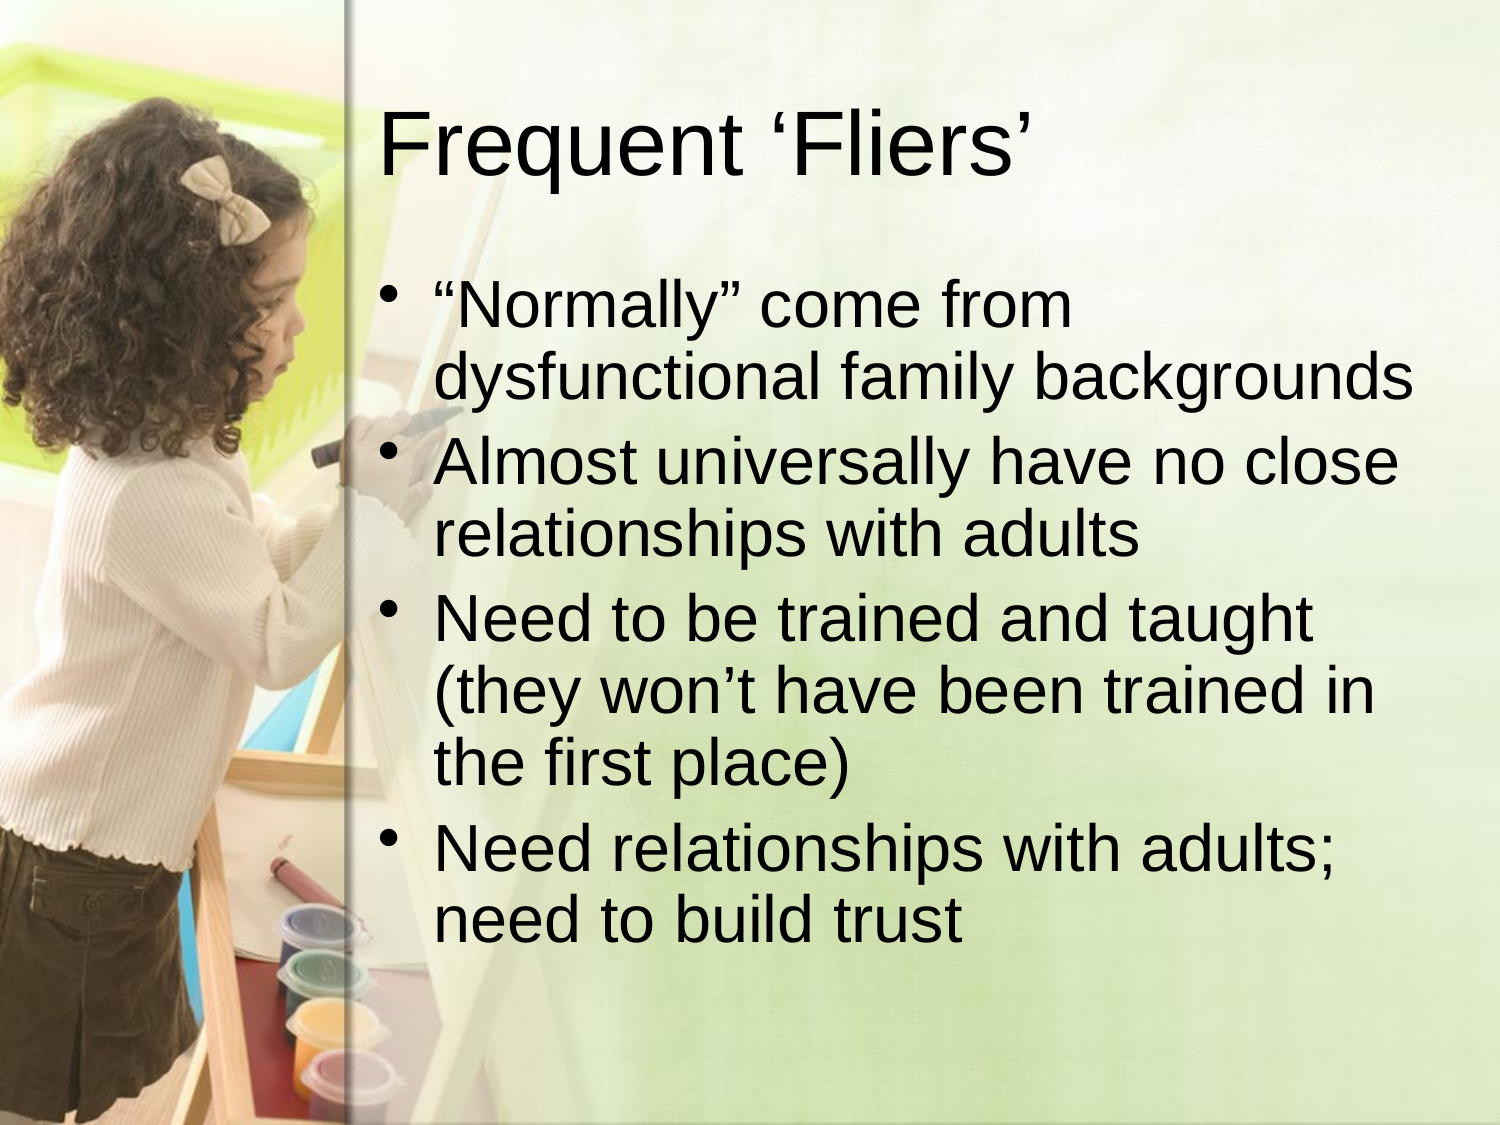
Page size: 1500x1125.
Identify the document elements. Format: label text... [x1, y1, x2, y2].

list “Normally” come from dysfunctional family backgrounds Almost universally have no close relationships with adults Need to be trained and taught (they won’t have been trained in the first place) Need relationships with adults; need to build trust [362, 262, 1488, 1006]
title Frequent ‘Fliers’ [362, 44, 1488, 233]
picture [0, 0, 1500, 1125]
